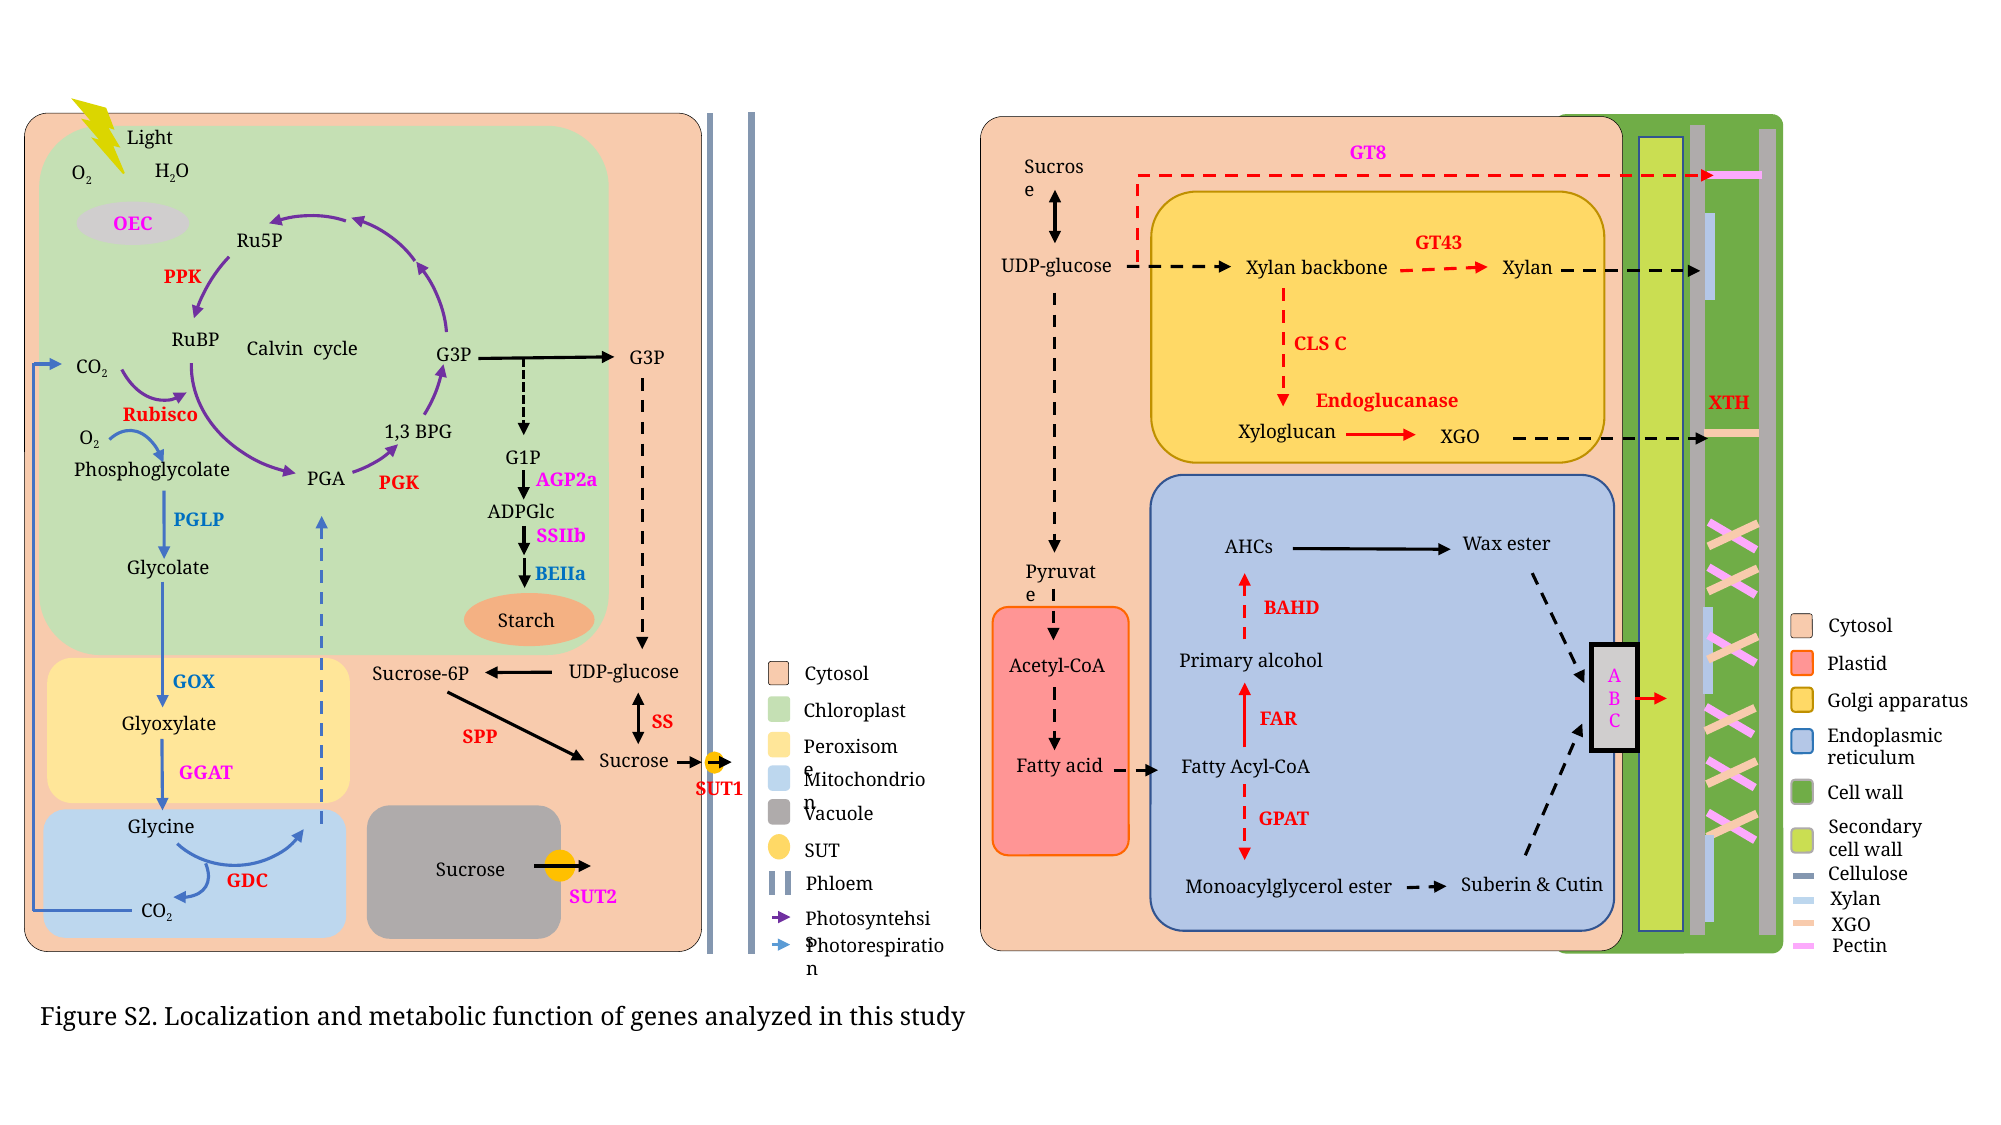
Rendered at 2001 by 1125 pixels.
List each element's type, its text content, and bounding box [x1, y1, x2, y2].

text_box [980, 115, 1990, 968]
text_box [24, 96, 966, 965]
text_box Figure S2. Localization and metabolic function of genes analyzed in this study [25, 993, 1478, 1039]
